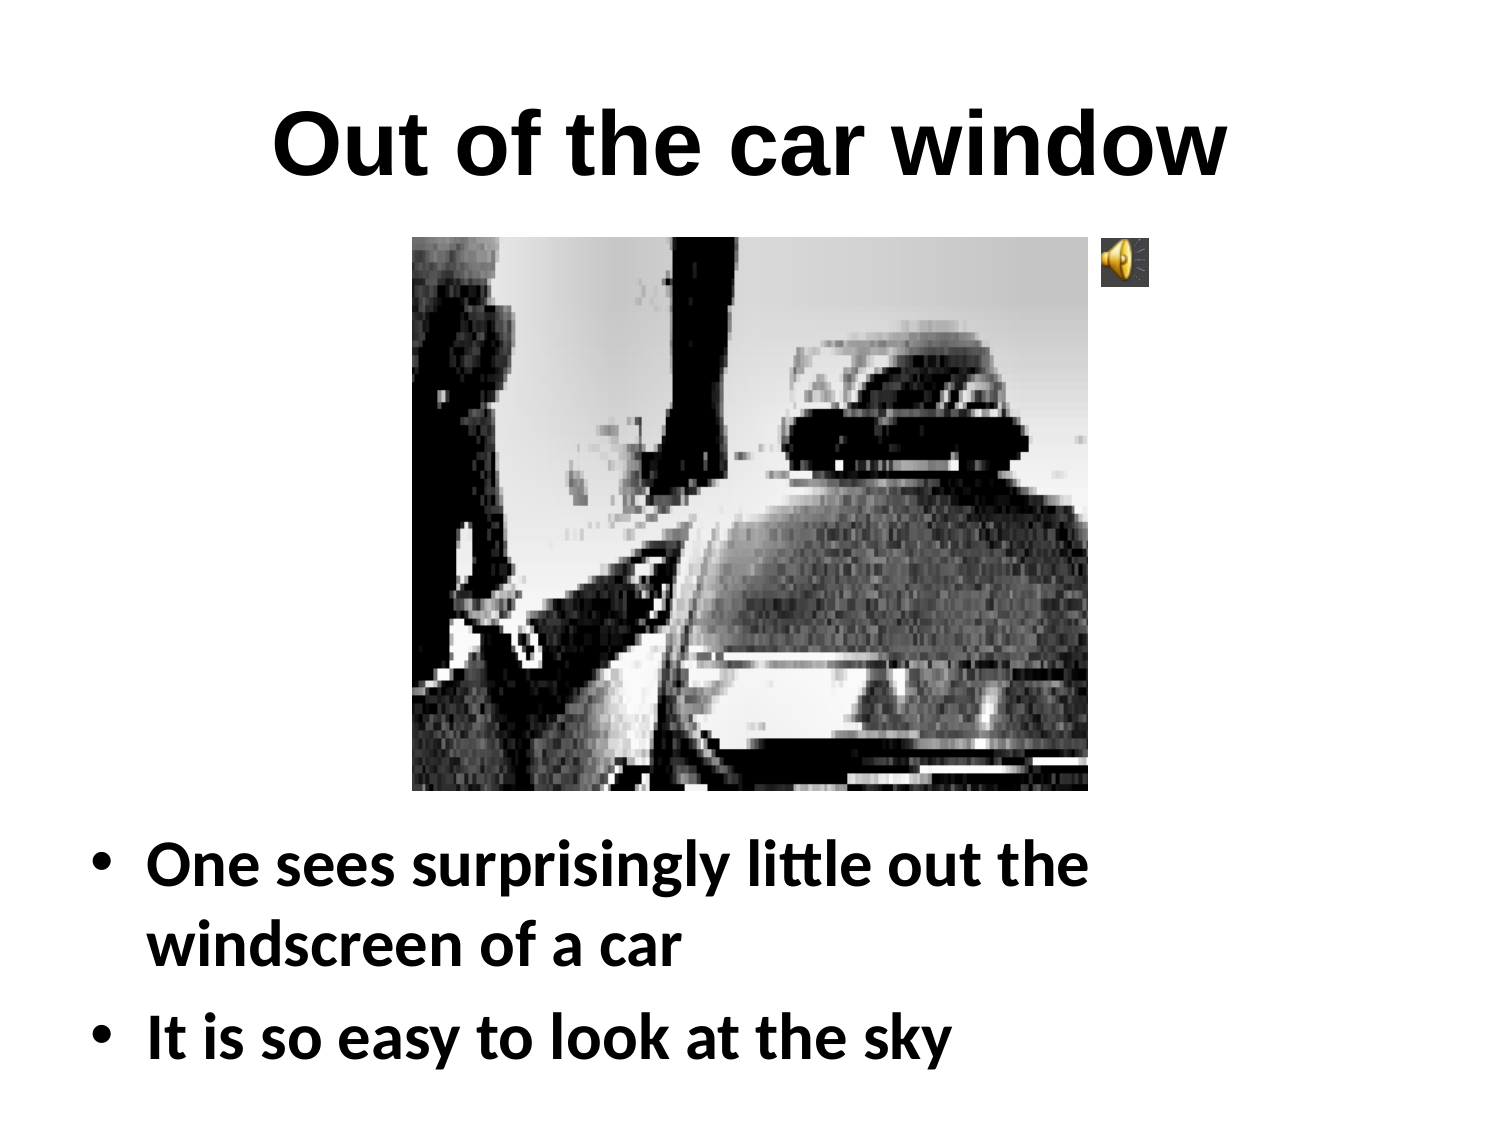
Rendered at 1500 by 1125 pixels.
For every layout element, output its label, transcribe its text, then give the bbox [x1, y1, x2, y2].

title Out of the car window [74, 44, 1426, 233]
list One sees surprisingly little out the windscreen of a car It is so easy to look at the sky [74, 812, 1426, 1088]
picture [1099, 237, 1151, 288]
picture [412, 237, 1088, 791]
